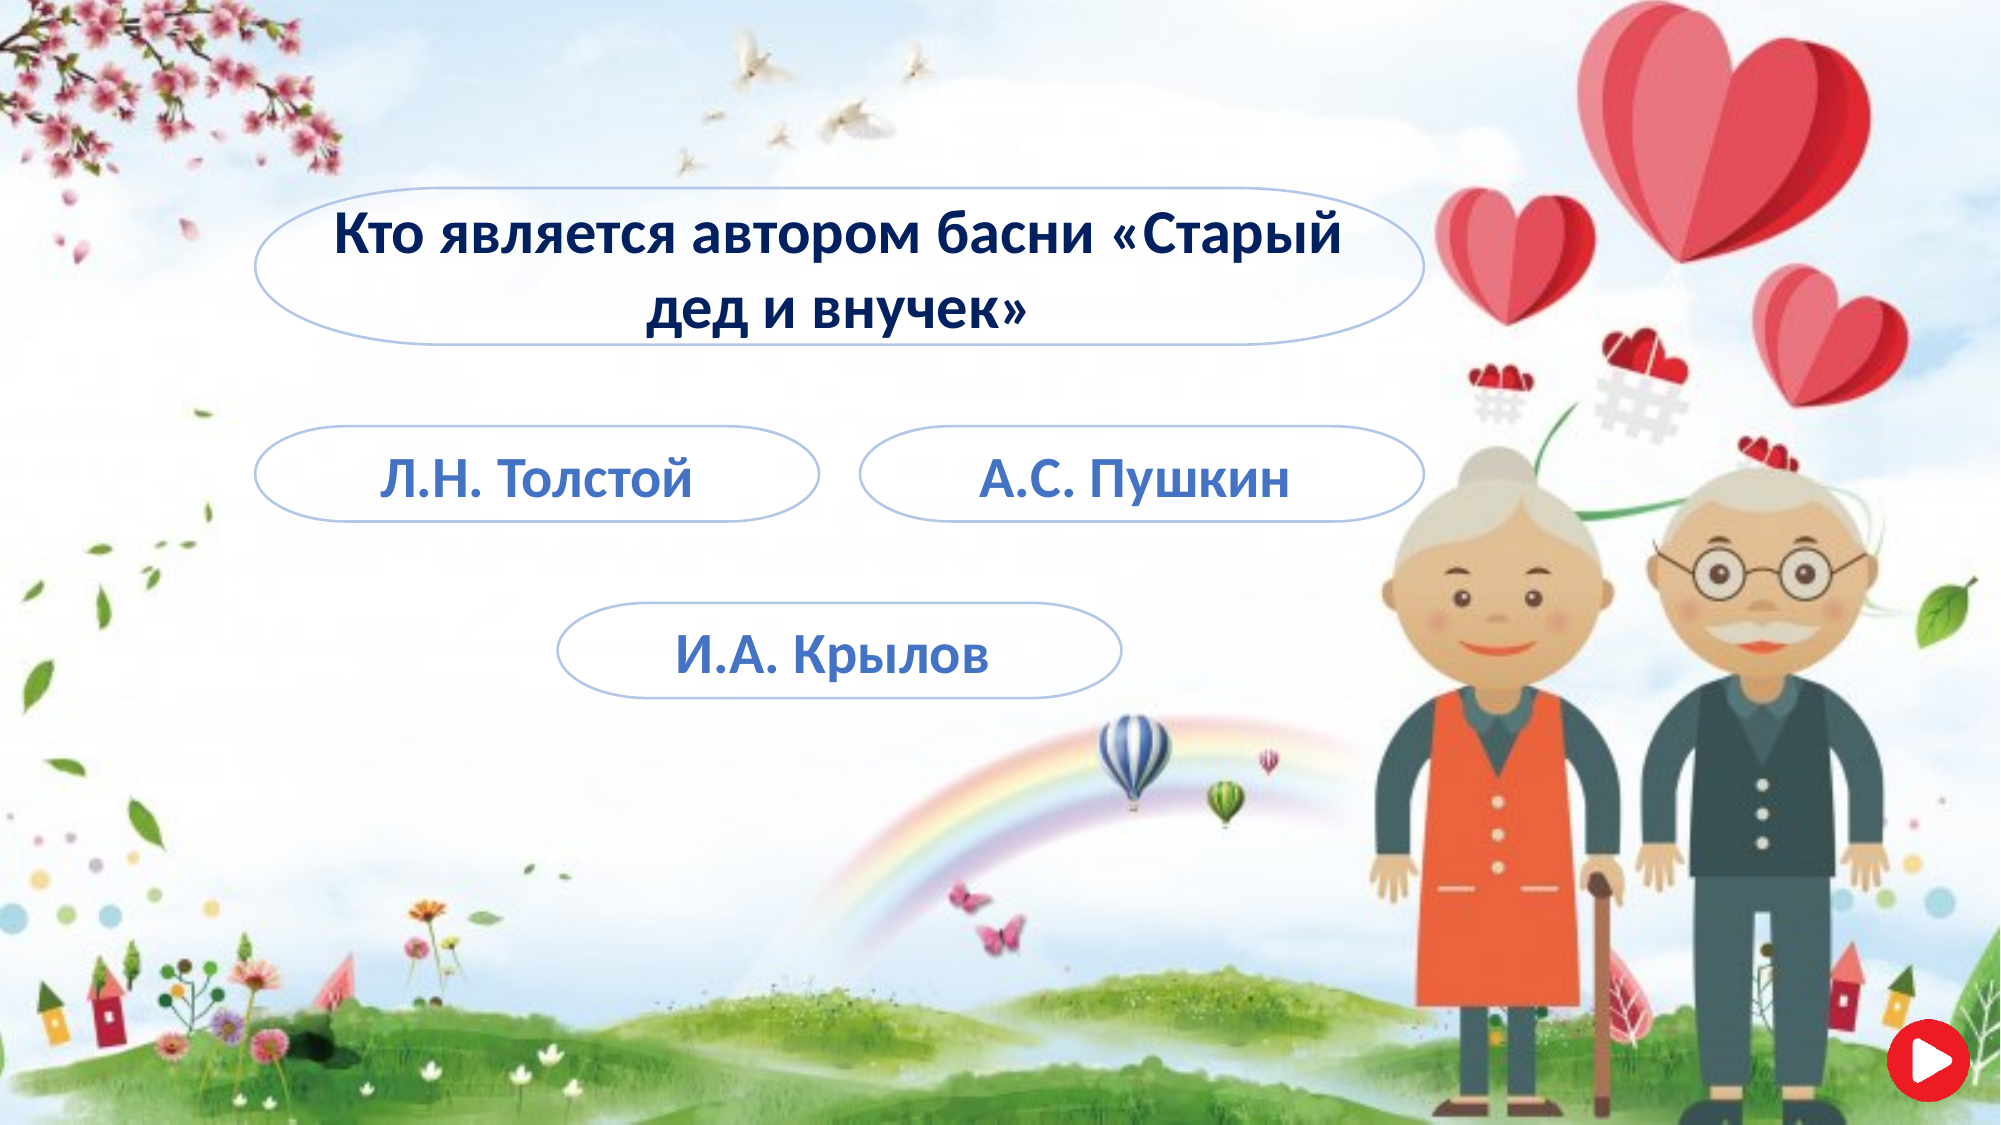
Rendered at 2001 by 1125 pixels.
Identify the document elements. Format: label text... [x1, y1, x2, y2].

picture [0, 0, 2001, 1125]
text_box Л.Н. Толстой [254, 425, 821, 523]
text_box Кто является автором басни «Старый дед и внучек» [254, 186, 1425, 346]
text_box И.А. Крылов [556, 601, 1123, 700]
text_box А.С. Пушкин [858, 425, 1425, 523]
